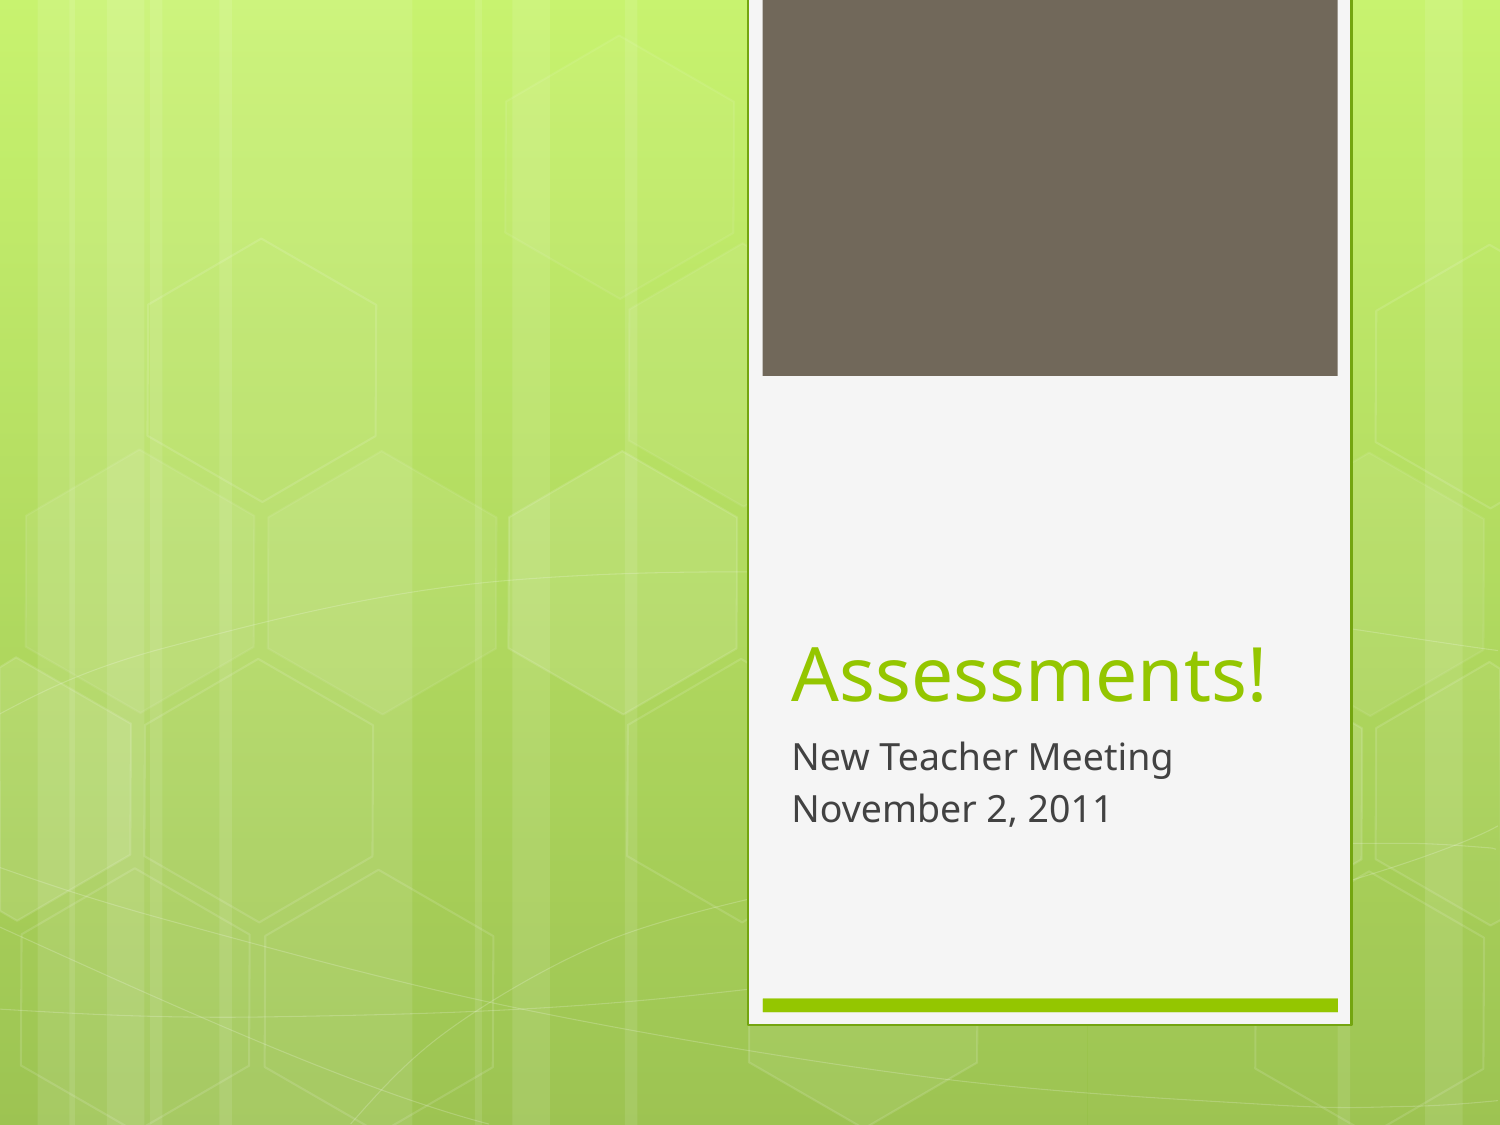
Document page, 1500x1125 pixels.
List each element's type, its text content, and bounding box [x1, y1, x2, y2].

title Assessments! [776, 444, 1320, 724]
subtitle New Teacher Meeting November 2, 2011 [776, 725, 1320, 933]
